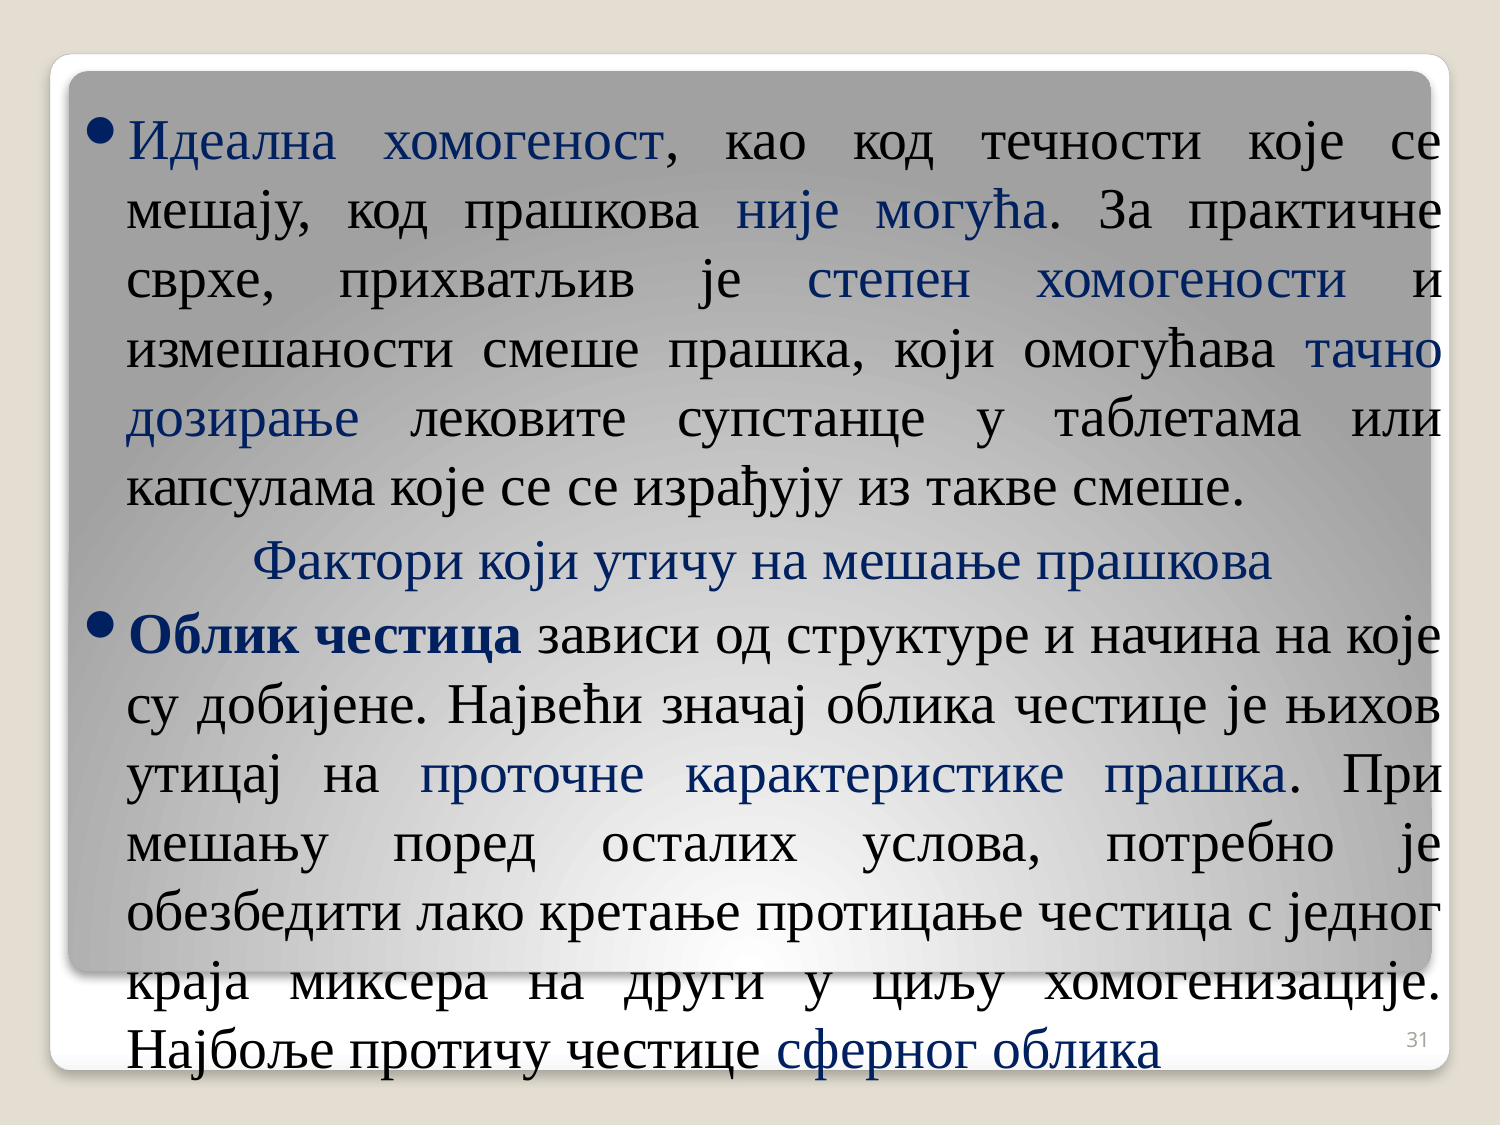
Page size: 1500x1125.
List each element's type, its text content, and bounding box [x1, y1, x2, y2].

slide_number 31 [1369, 1002, 1445, 1063]
list Идеална хомогеност, као код течности које се мешају, код прашкова није могућа. За практичне сврхе, прихватљив је степен хомогености и измешаности смеше прашка, који омогућава тачно дозирање лековите супстанце у таблетама или капсулама које се се израђују из такве смеше. Фактори који утичу на мешање прашкова Облик честица зависи од структуре и начина на које су добијене. Највећи значај облика честице је њихов утицај на проточне карактеристике прашка. При мешању поред осталих услова, потребно је обезбедити лако кретање протицање честица с једног краја миксера на други у циљу хомогенизације. Најбоље протичу честице сферног облика [53, 86, 1459, 1125]
